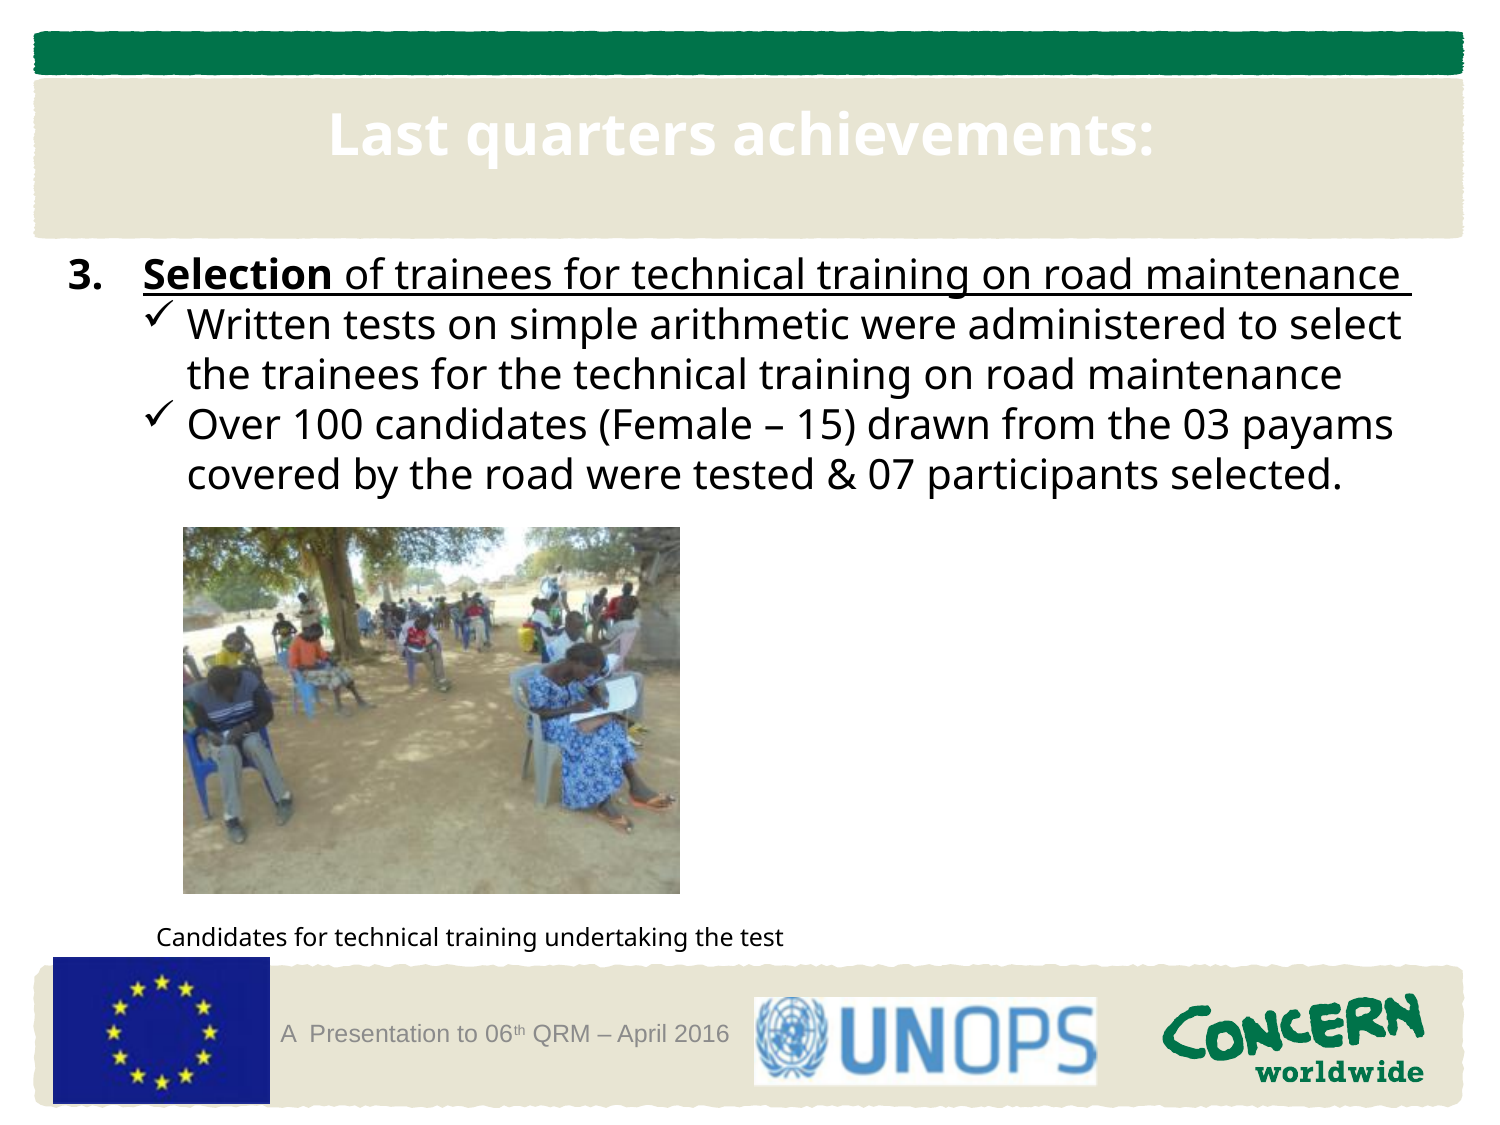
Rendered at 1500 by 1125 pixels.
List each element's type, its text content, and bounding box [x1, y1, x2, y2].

title Last quarters achievements: [75, 45, 1424, 220]
text_box Candidates for technical training undertaking the test [141, 913, 800, 959]
picture [754, 997, 1098, 1088]
picture [52, 957, 270, 1104]
list A Presentation to 06th QRM – April 2016 [274, 1010, 748, 1070]
list Selection of trainees for technical training on road maintenance Written tests on simple arithmetic were administered to select the trainees for the technical training on road maintenance Over 100 candidates (Female – 15) drawn from the 03 payams covered by the road were tested & 07 participants selected. [53, 243, 1471, 953]
picture [182, 526, 680, 894]
text_box [809, 397, 841, 503]
